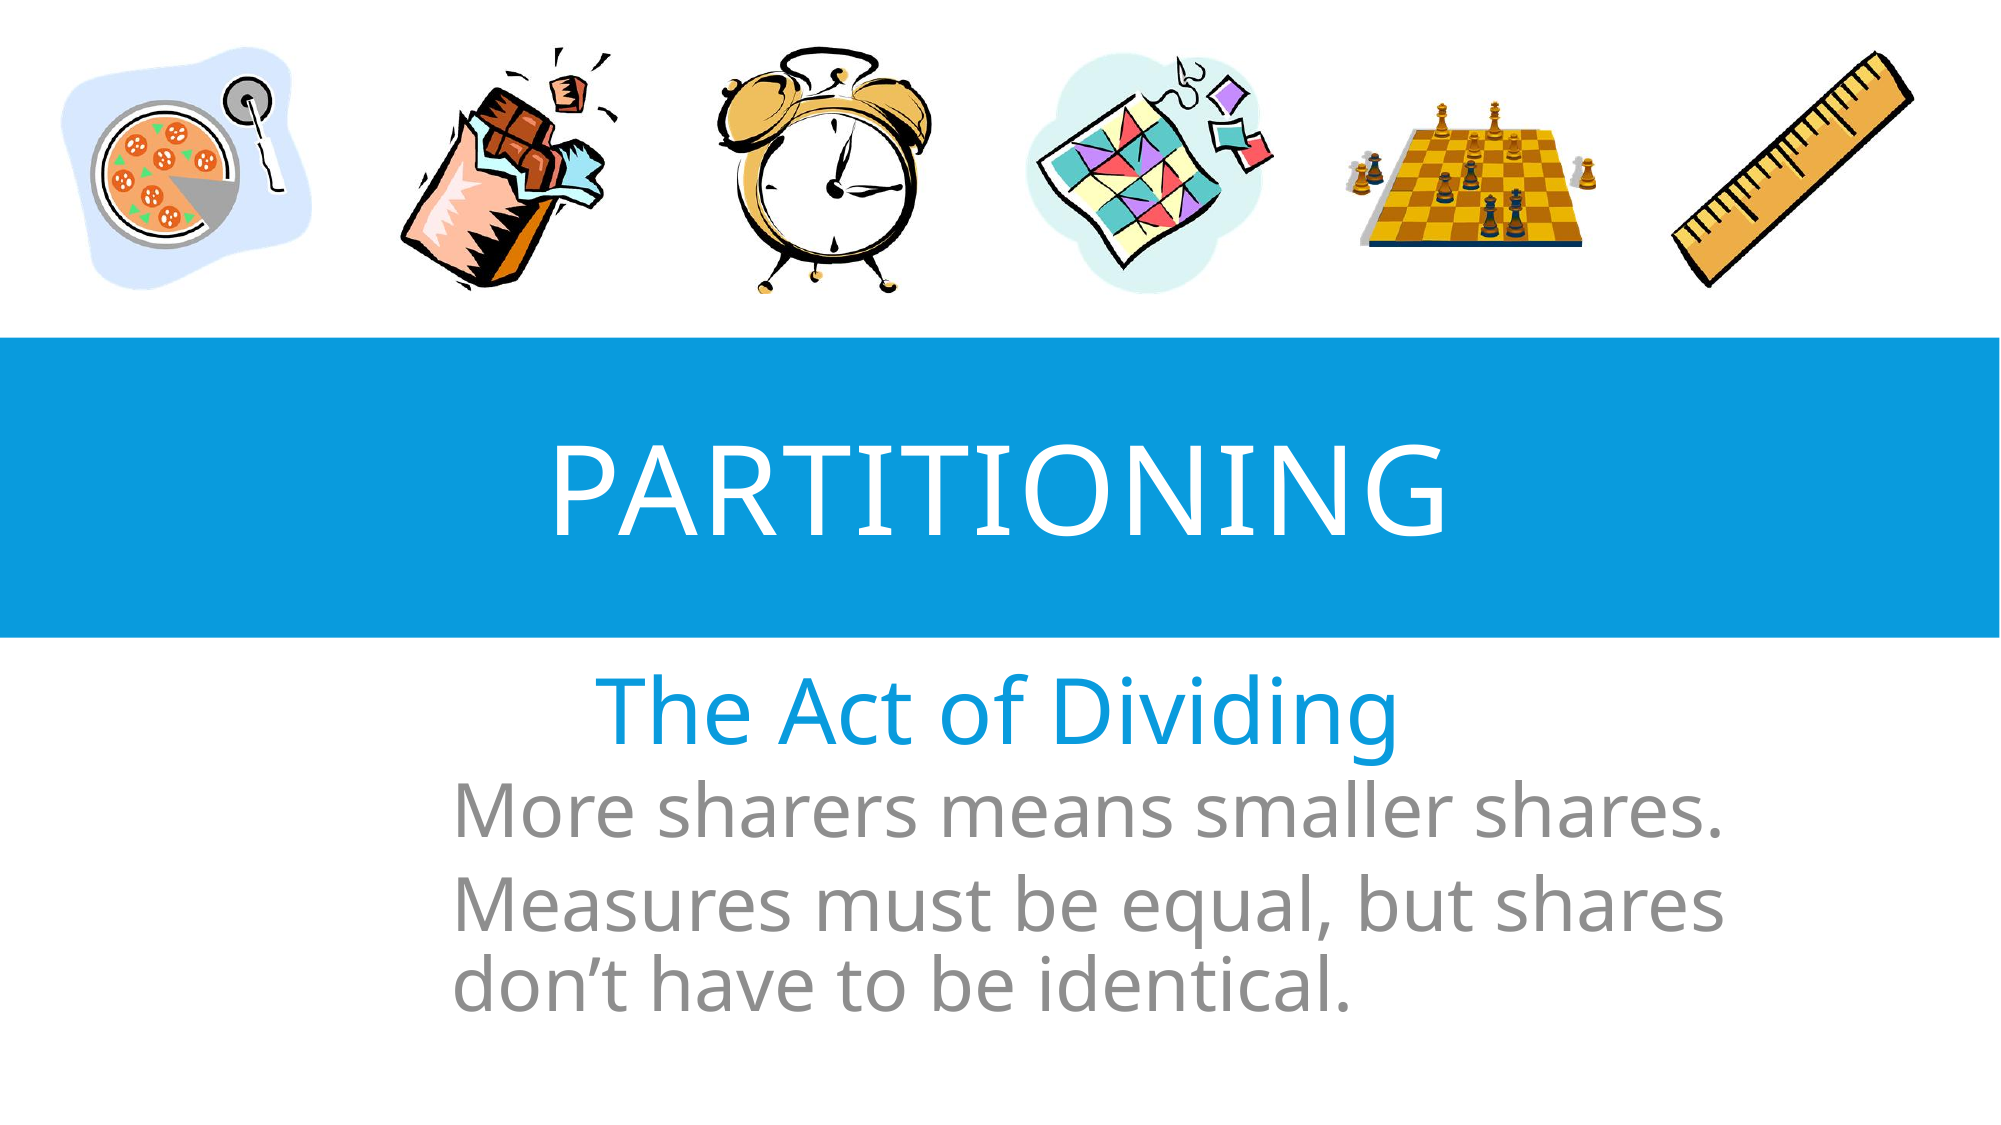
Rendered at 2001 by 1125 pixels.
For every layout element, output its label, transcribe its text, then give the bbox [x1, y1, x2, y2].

picture [1667, 43, 1919, 294]
picture [1025, 48, 1275, 298]
title Partitioning [136, 362, 1862, 638]
list The Act of Dividing More sharers means smaller shares. Measures must be equal, but shares don’t have to be identical. [136, 657, 1862, 1084]
picture [1345, 48, 1597, 300]
picture [382, 43, 634, 294]
picture [705, 45, 954, 294]
picture [60, 43, 312, 294]
